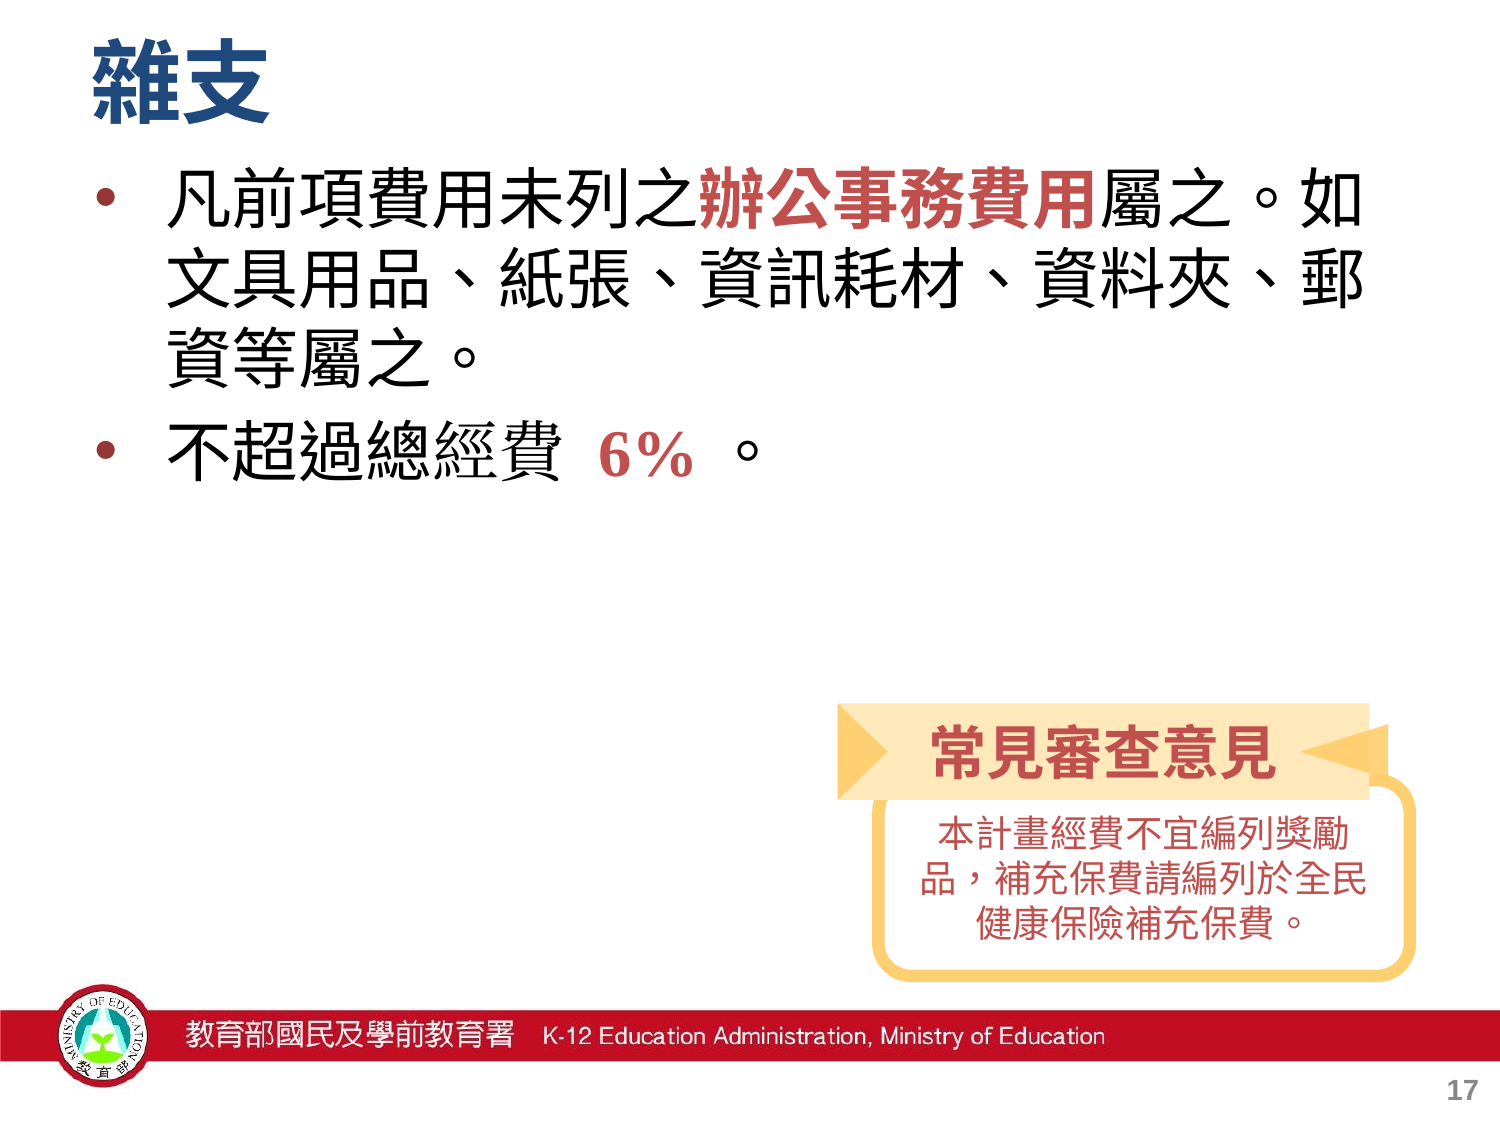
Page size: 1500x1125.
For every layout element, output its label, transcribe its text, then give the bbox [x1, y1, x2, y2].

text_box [837, 703, 1370, 801]
text_box 本計畫經費不宜編列獎勵品，補充保費請編列於全民健康保險補充保費。 [878, 780, 1410, 976]
slide_number 16 [1144, 1058, 1495, 1119]
title 雜支 [75, 9, 1425, 149]
list 凡前項費用未列之辦公事務費用屬之。如文具用品、紙張、資訊耗材、資料夾、郵資等屬之。 不超過總經費 6%。 [75, 149, 1425, 975]
picture [0, 0, 1500, 1125]
